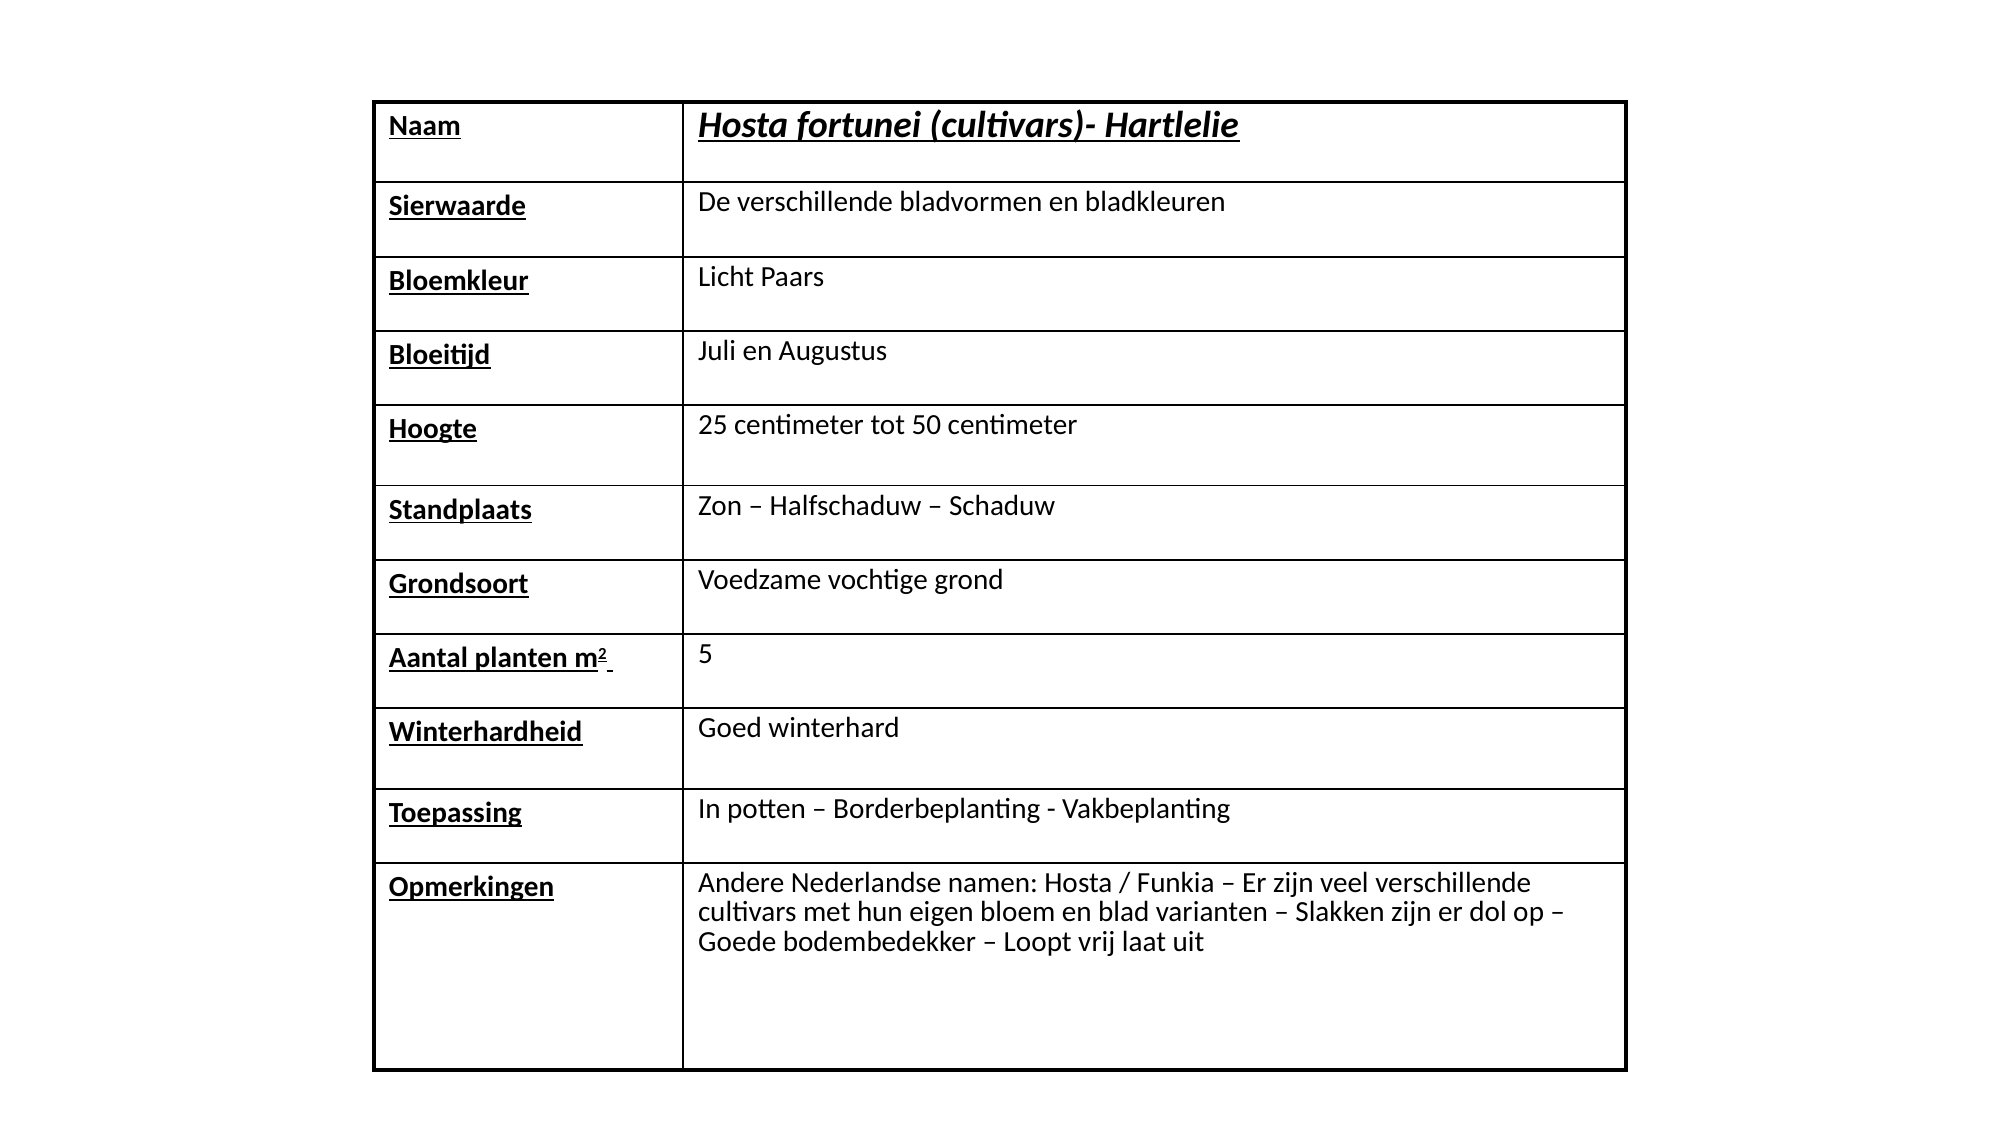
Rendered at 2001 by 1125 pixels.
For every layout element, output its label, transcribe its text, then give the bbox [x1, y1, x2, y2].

table_cell Grondsoort [376, 561, 682, 633]
table_cell Andere Nederlandse namen: Hosta / Funkia – Er zijn veel verschillende cultivars met hun eigen bloem en blad varianten – Slakken zijn er dol op – Goede bodembedekker – Loopt vrij laat uit [684, 864, 1624, 1068]
table_header Naam [376, 104, 682, 181]
table_cell Opmerkingen [376, 864, 682, 1068]
table_cell In potten – Borderbeplanting - Vakbeplanting [684, 790, 1624, 862]
table_cell Licht Paars [684, 258, 1624, 330]
table_header Hosta fortunei (cultivars)- Hartlelie [684, 104, 1624, 181]
table_cell Standplaats [376, 486, 682, 559]
table_cell 5 [684, 635, 1624, 707]
table_cell Aantal planten m2 [376, 635, 682, 707]
table_cell De verschillende bladvormen en bladkleuren [684, 183, 1624, 256]
table_cell 25 centimeter tot 50 centimeter [684, 406, 1624, 485]
table_cell Bloeitijd [376, 332, 682, 404]
table_cell Goed winterhard [684, 709, 1624, 788]
table_cell Bloemkleur [376, 258, 682, 330]
table_cell Hoogte [376, 406, 682, 485]
table_cell Toepassing [376, 790, 682, 862]
table_cell Winterhardheid [376, 709, 682, 788]
table_cell Sierwaarde [376, 183, 682, 256]
table_cell Zon – Halfschaduw – Schaduw [684, 486, 1624, 559]
table_cell Juli en Augustus [684, 332, 1624, 404]
table_cell Voedzame vochtige grond [684, 561, 1624, 633]
